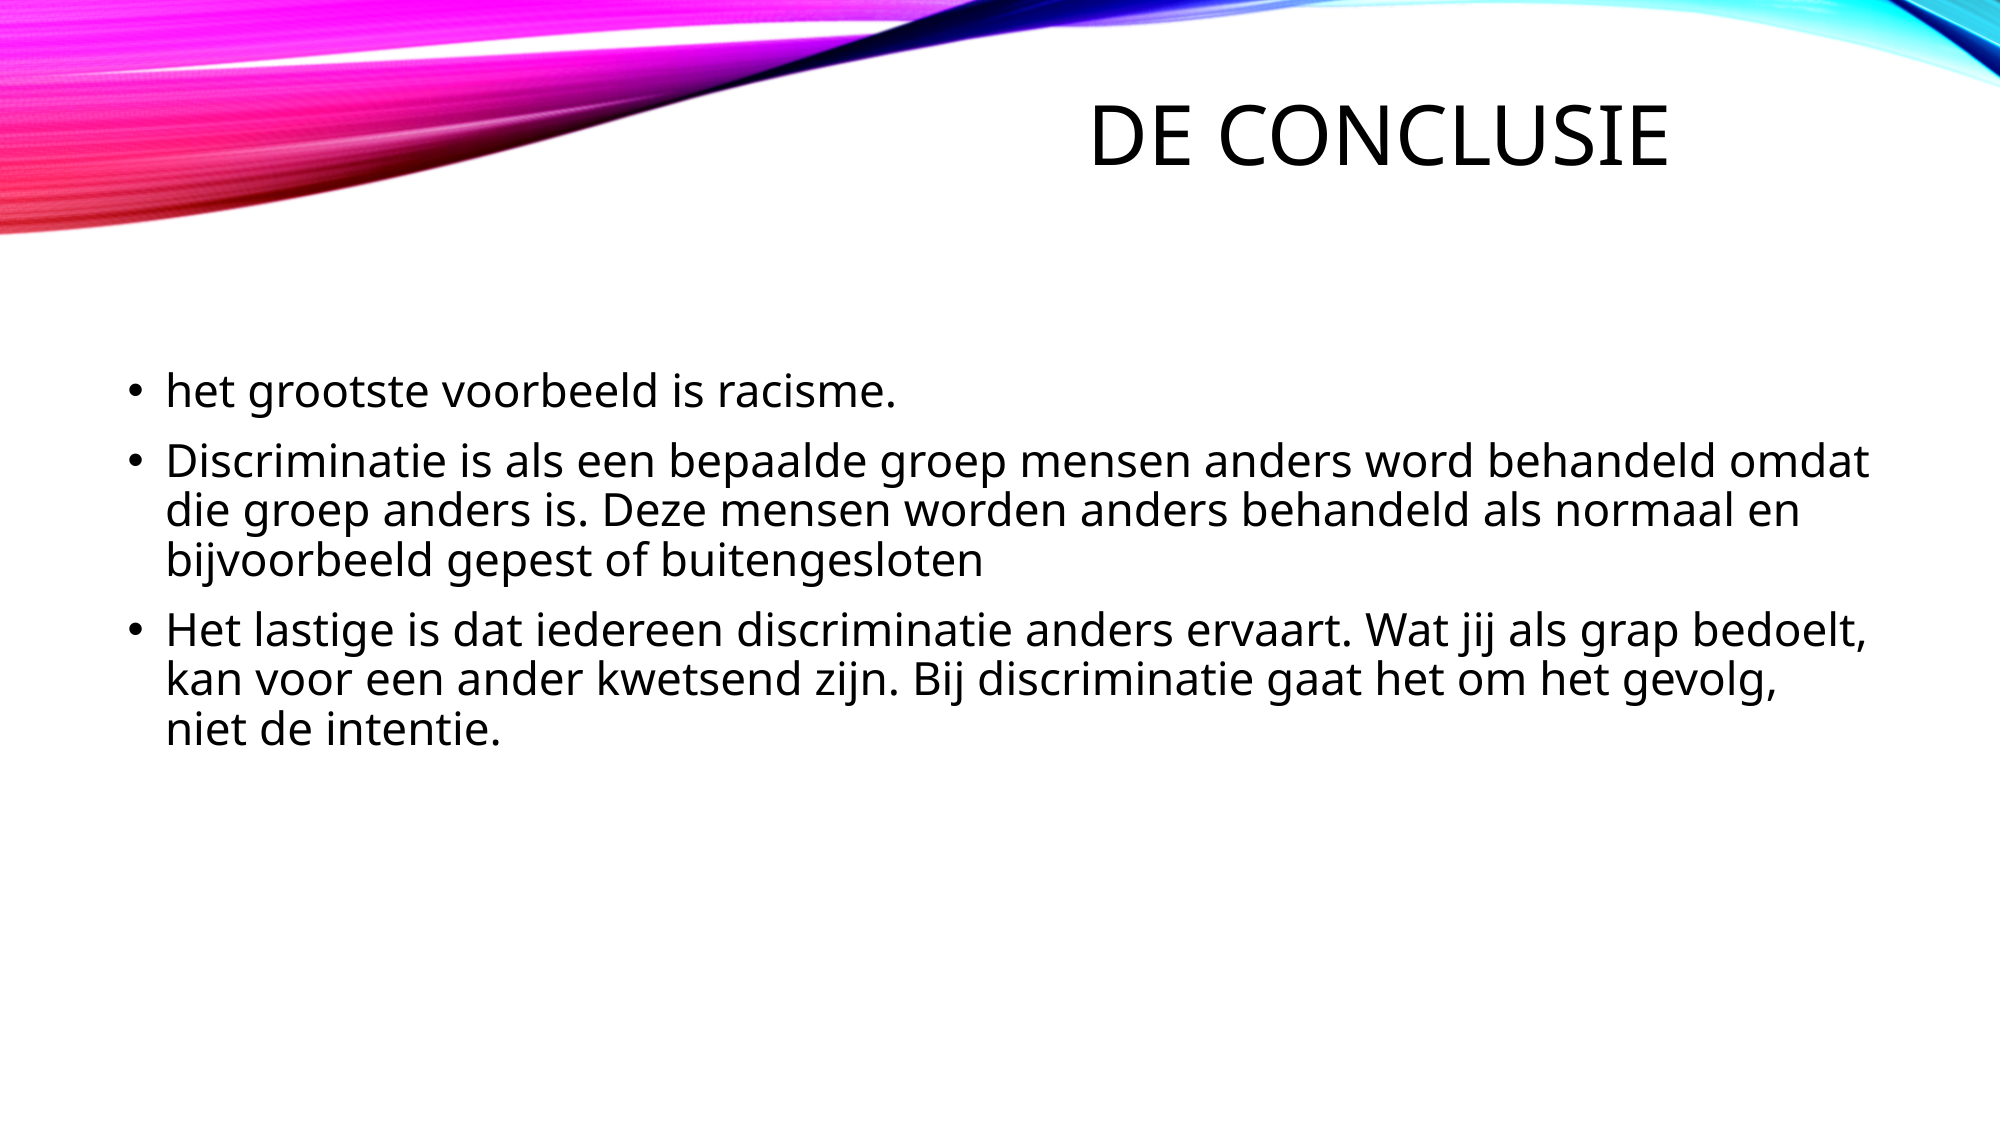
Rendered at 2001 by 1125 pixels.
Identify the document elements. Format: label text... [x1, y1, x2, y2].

title De CONCLUSIE [1060, 55, 1709, 222]
list het grootste voorbeeld is racisme. Discriminatie is als een bepaalde groep mensen anders word behandeld omdat die groep anders is. Deze mensen worden anders behandeld als normaal en bijvoorbeeld gepest of buitengesloten Het lastige is dat iedereen discriminatie anders ervaart. Wat jij als grap bedoelt, kan voor een ander kwetsend zijn. Bij discriminatie gaat het om het gevolg, niet de intentie. [112, 360, 1888, 1021]
picture [1910, 0, 2000, 45]
picture [1890, 0, 2000, 75]
picture [0, 0, 2000, 237]
